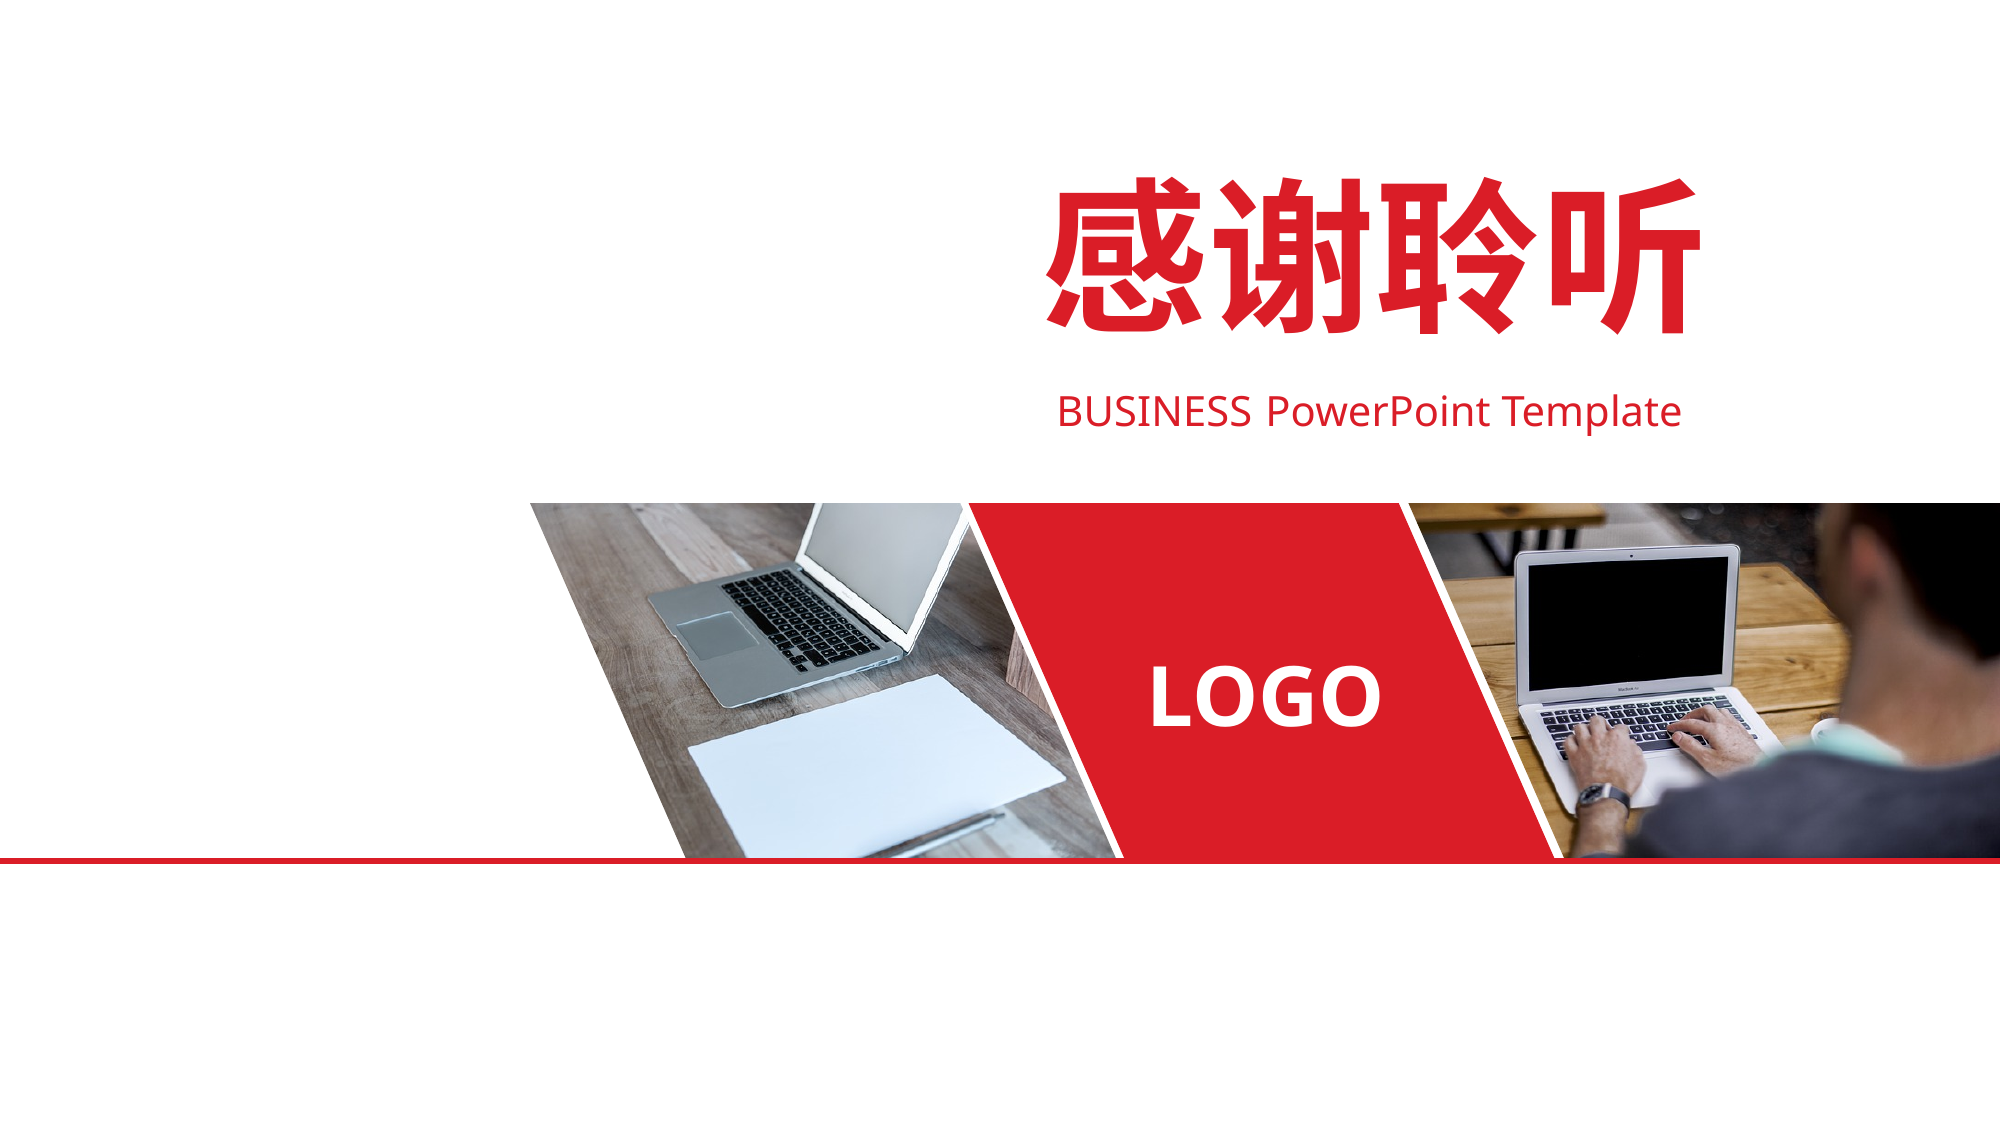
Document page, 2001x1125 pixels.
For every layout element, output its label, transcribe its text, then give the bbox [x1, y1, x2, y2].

text_box [966, 502, 1556, 858]
text_box [528, 502, 1117, 858]
text_box 感谢聆听 [1026, 145, 1724, 360]
text_box [1406, 502, 2000, 858]
text_box BUSINESS PowerPoint Template [826, 369, 1698, 445]
text_box LOGO [1132, 636, 1400, 751]
